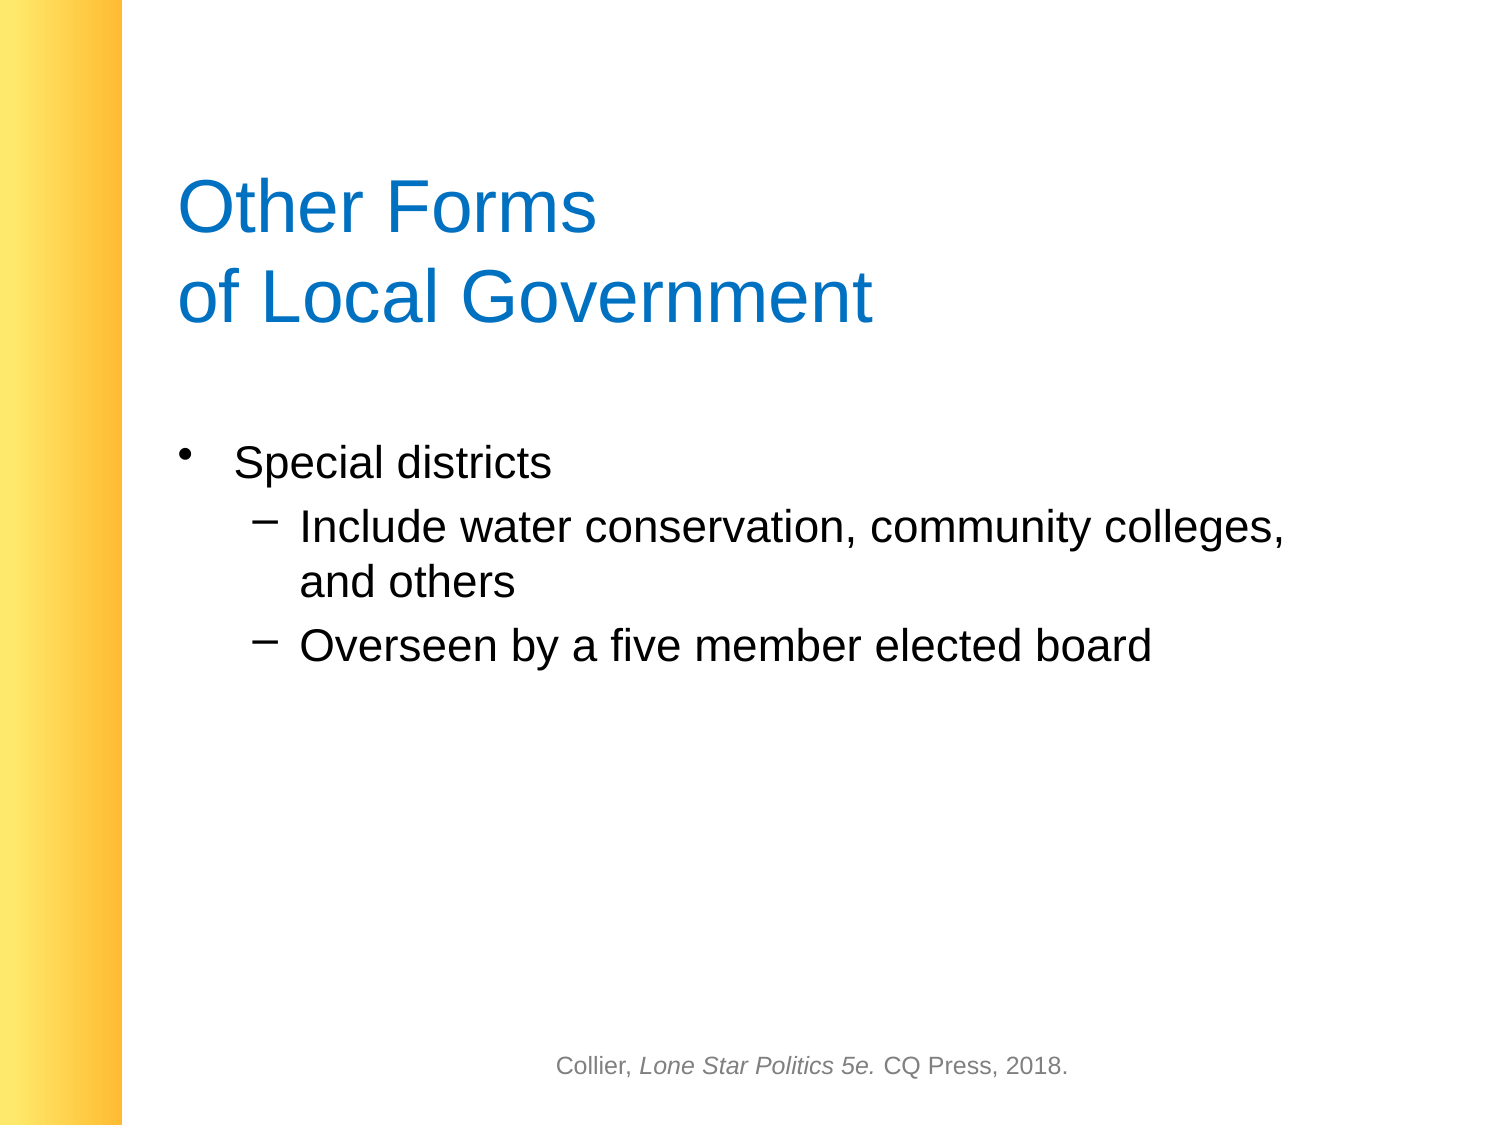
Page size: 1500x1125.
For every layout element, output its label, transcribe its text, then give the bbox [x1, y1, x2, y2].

picture [0, 0, 1500, 1125]
text_box Collier, Lone Star Politics 5e. CQ Press, 2018. [525, 1042, 1100, 1087]
list Special districts Include water conservation, community colleges, and others Overseen by a five member elected board [162, 425, 1375, 1075]
title Other Forms of Local Government [162, 149, 1342, 338]
